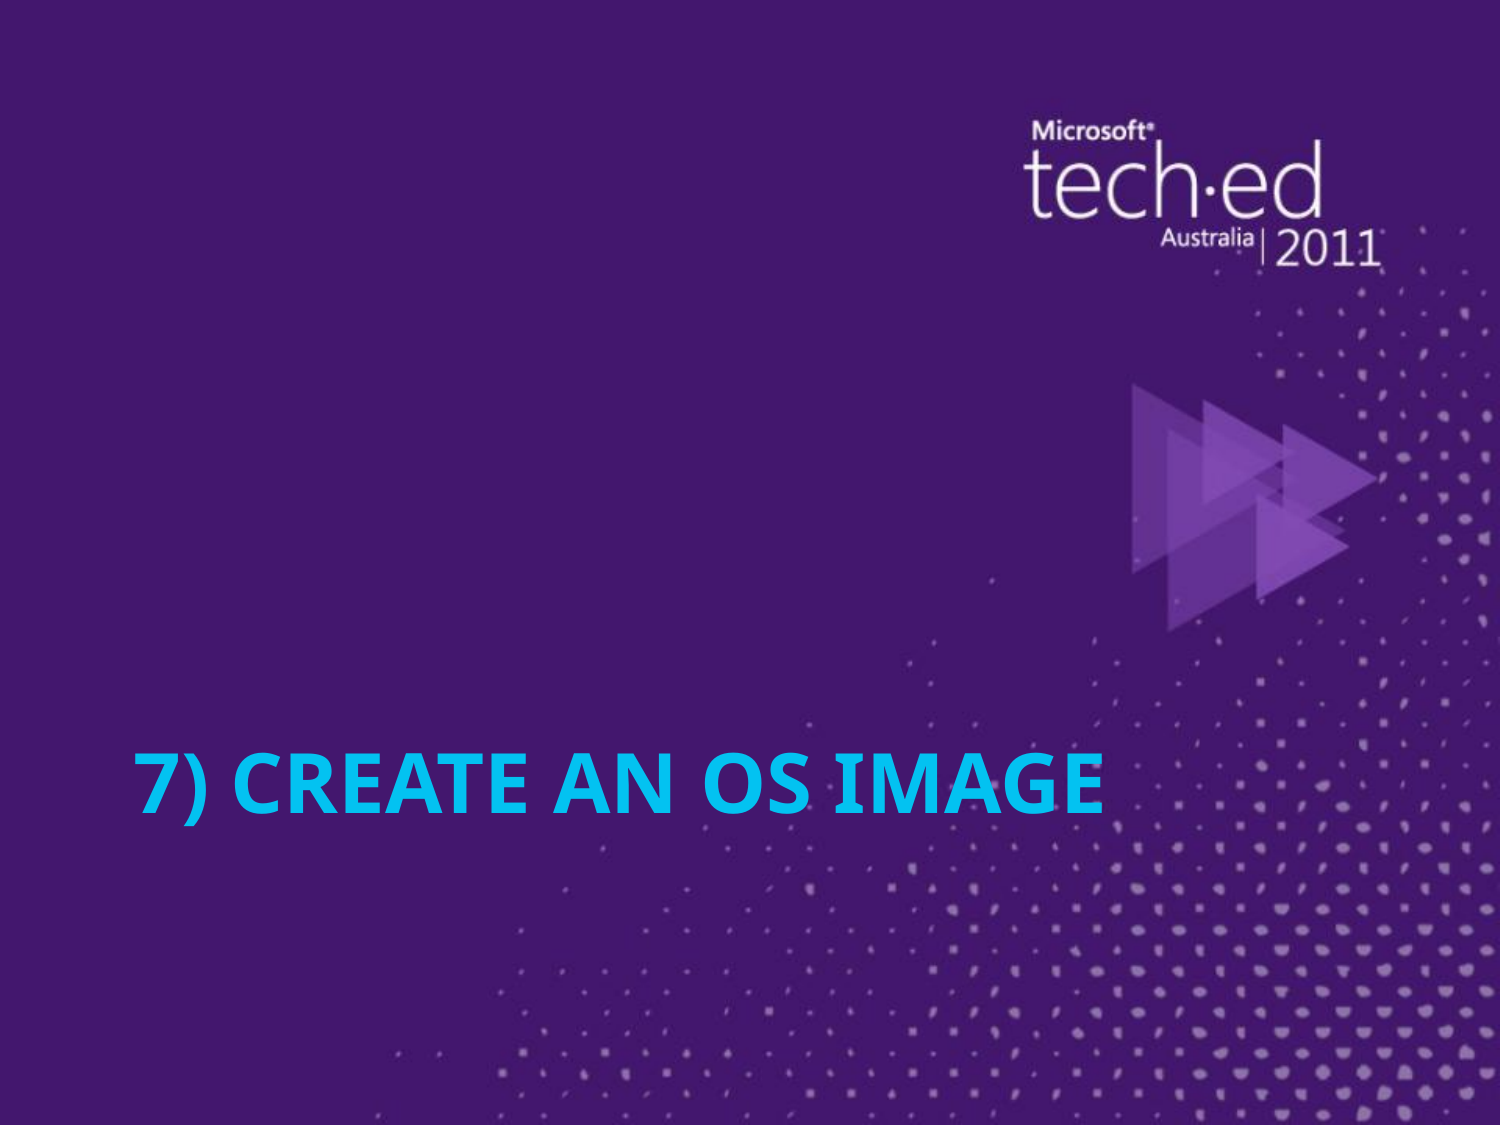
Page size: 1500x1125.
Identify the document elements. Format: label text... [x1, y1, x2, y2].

picture [0, 0, 1500, 1125]
title 7) Create an OS image [118, 722, 1394, 947]
